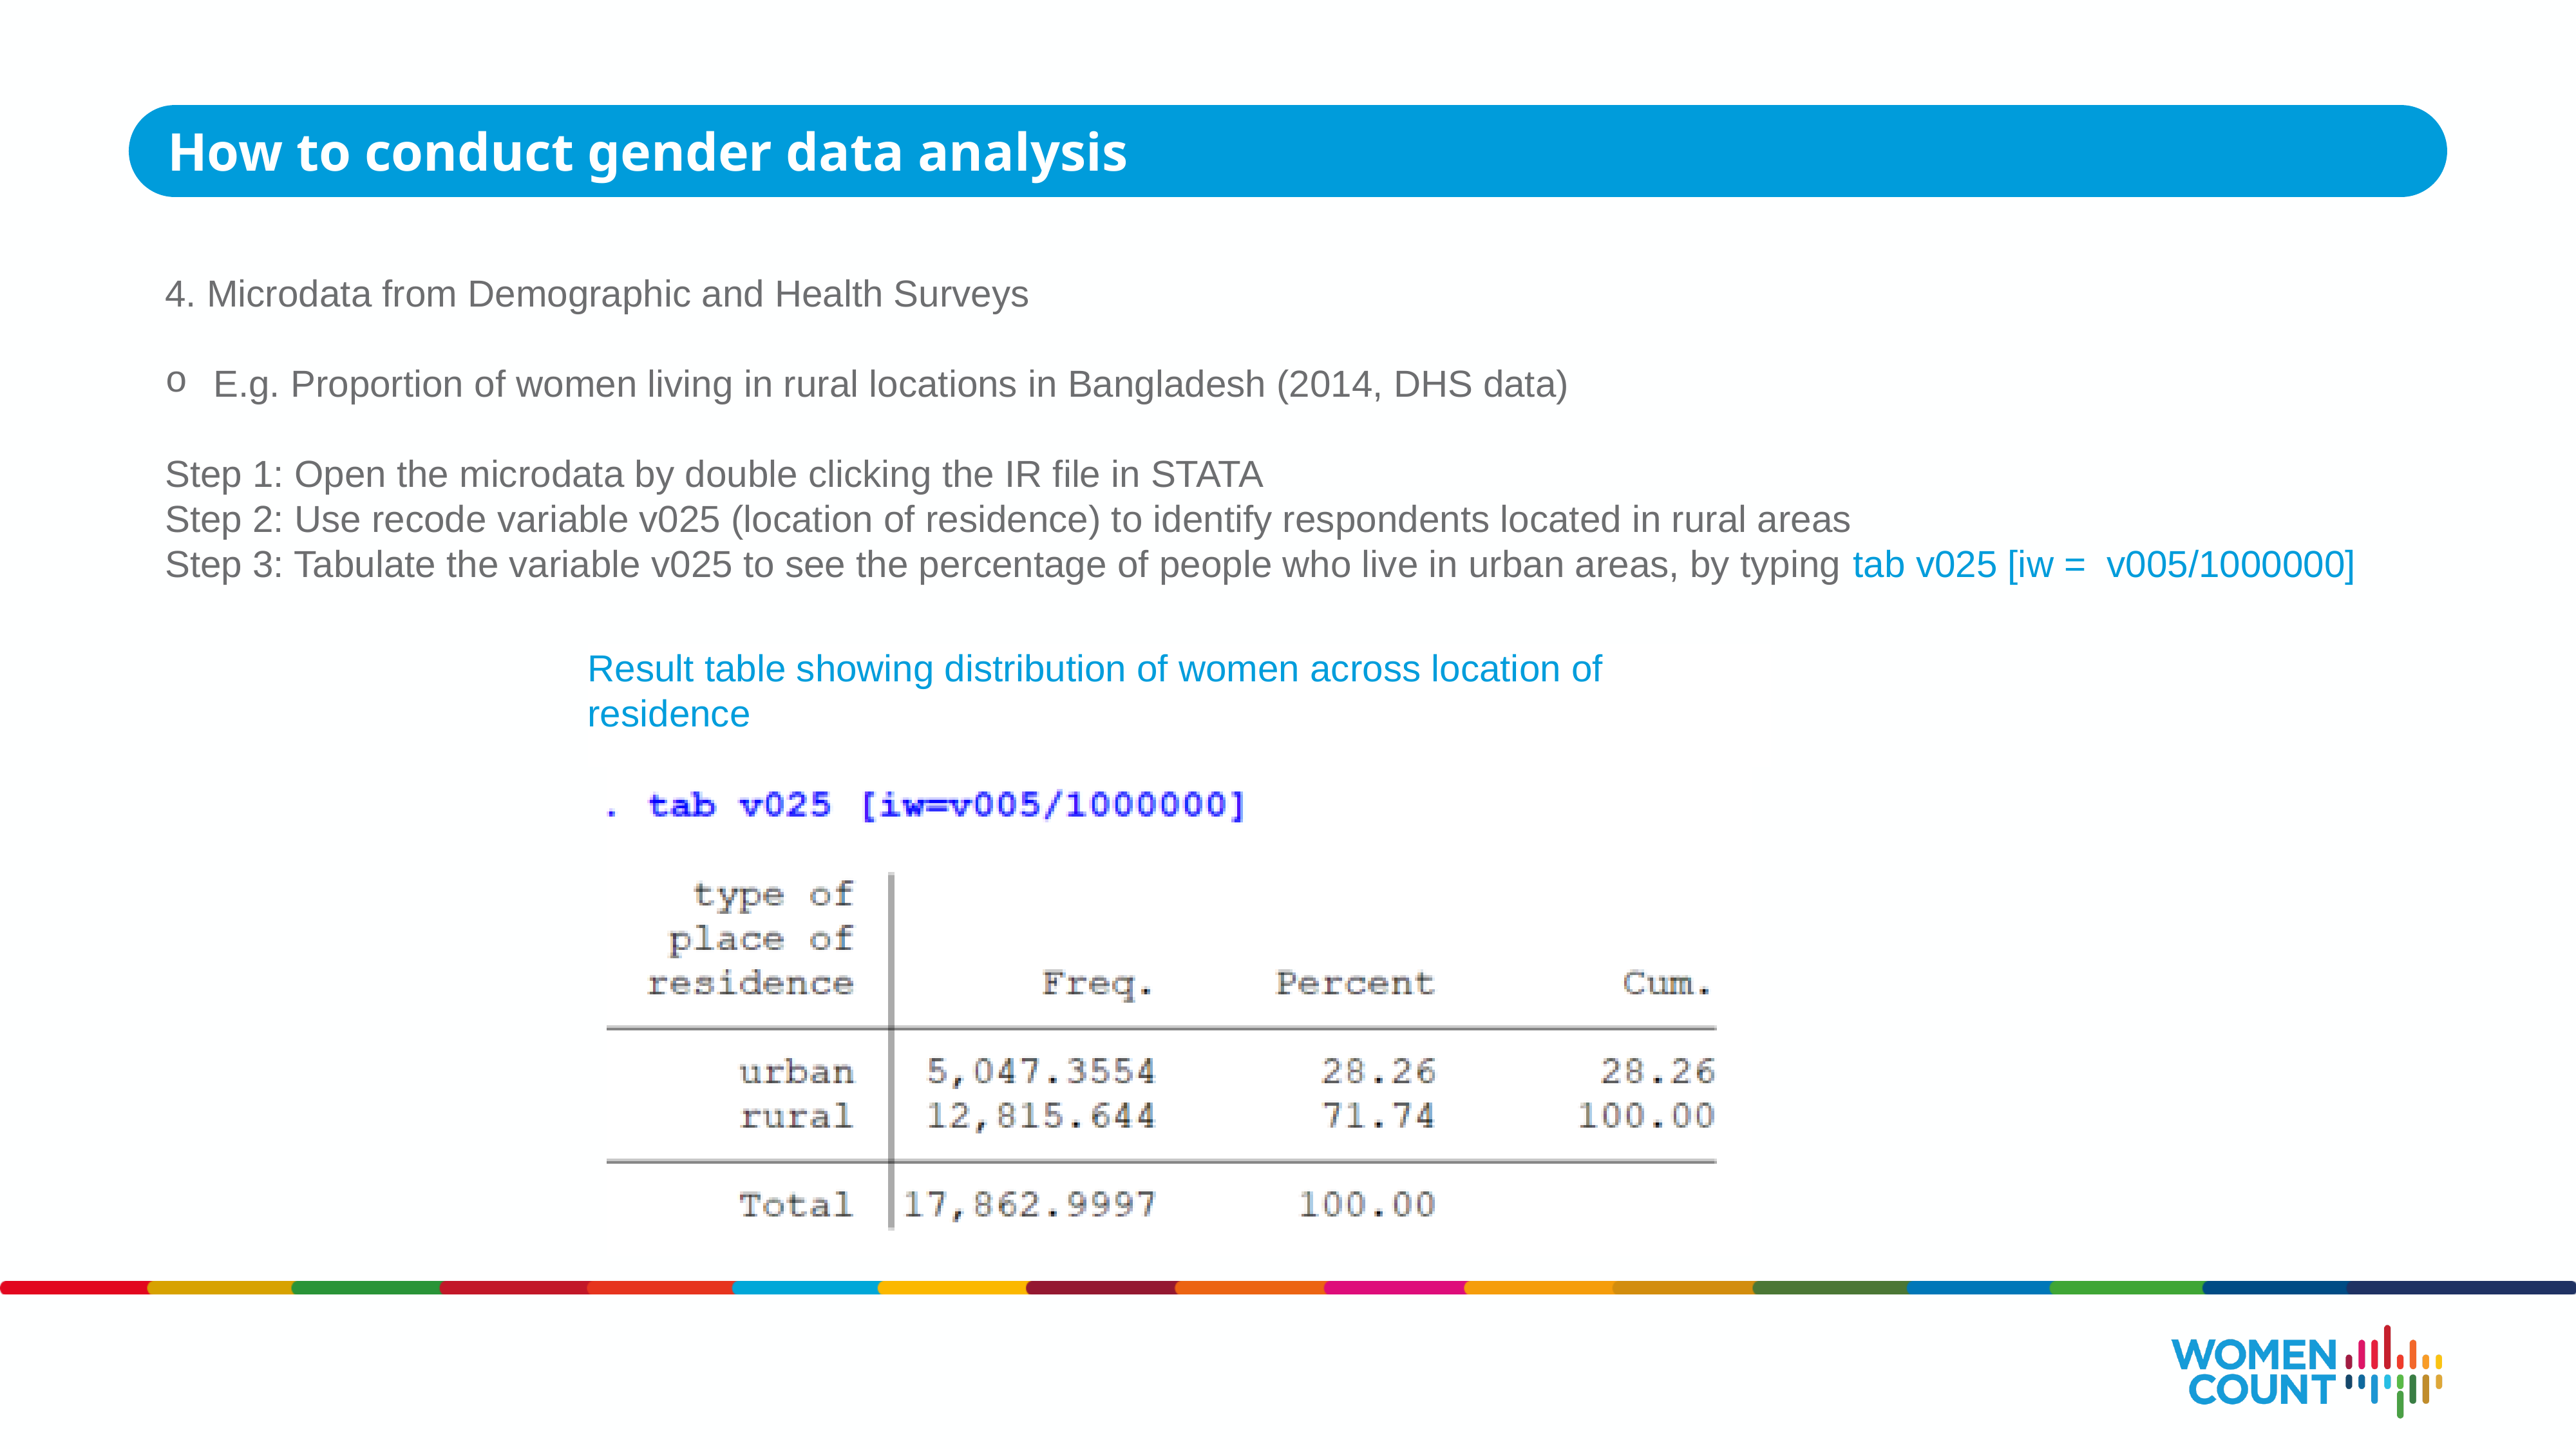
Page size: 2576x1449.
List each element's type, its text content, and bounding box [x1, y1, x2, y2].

list 4. Microdata from Demographic and Health Surveys E.g. Proportion of women living in rural locations in Bangladesh (2014, DHS data) Step 1: Open the microdata by double clicking the IR file in STATA Step 2: Use recode variable v025 (location of residence) to identify respondents located in rural areas Step 3: Tabulate the variable v025 to see the percentage of people who live in urban areas, by typing tab v025 [iw = v005/1000000] [165, 269, 2409, 588]
list How to conduct gender data analysis [167, 119, 2411, 245]
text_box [587, 643, 1772, 1256]
